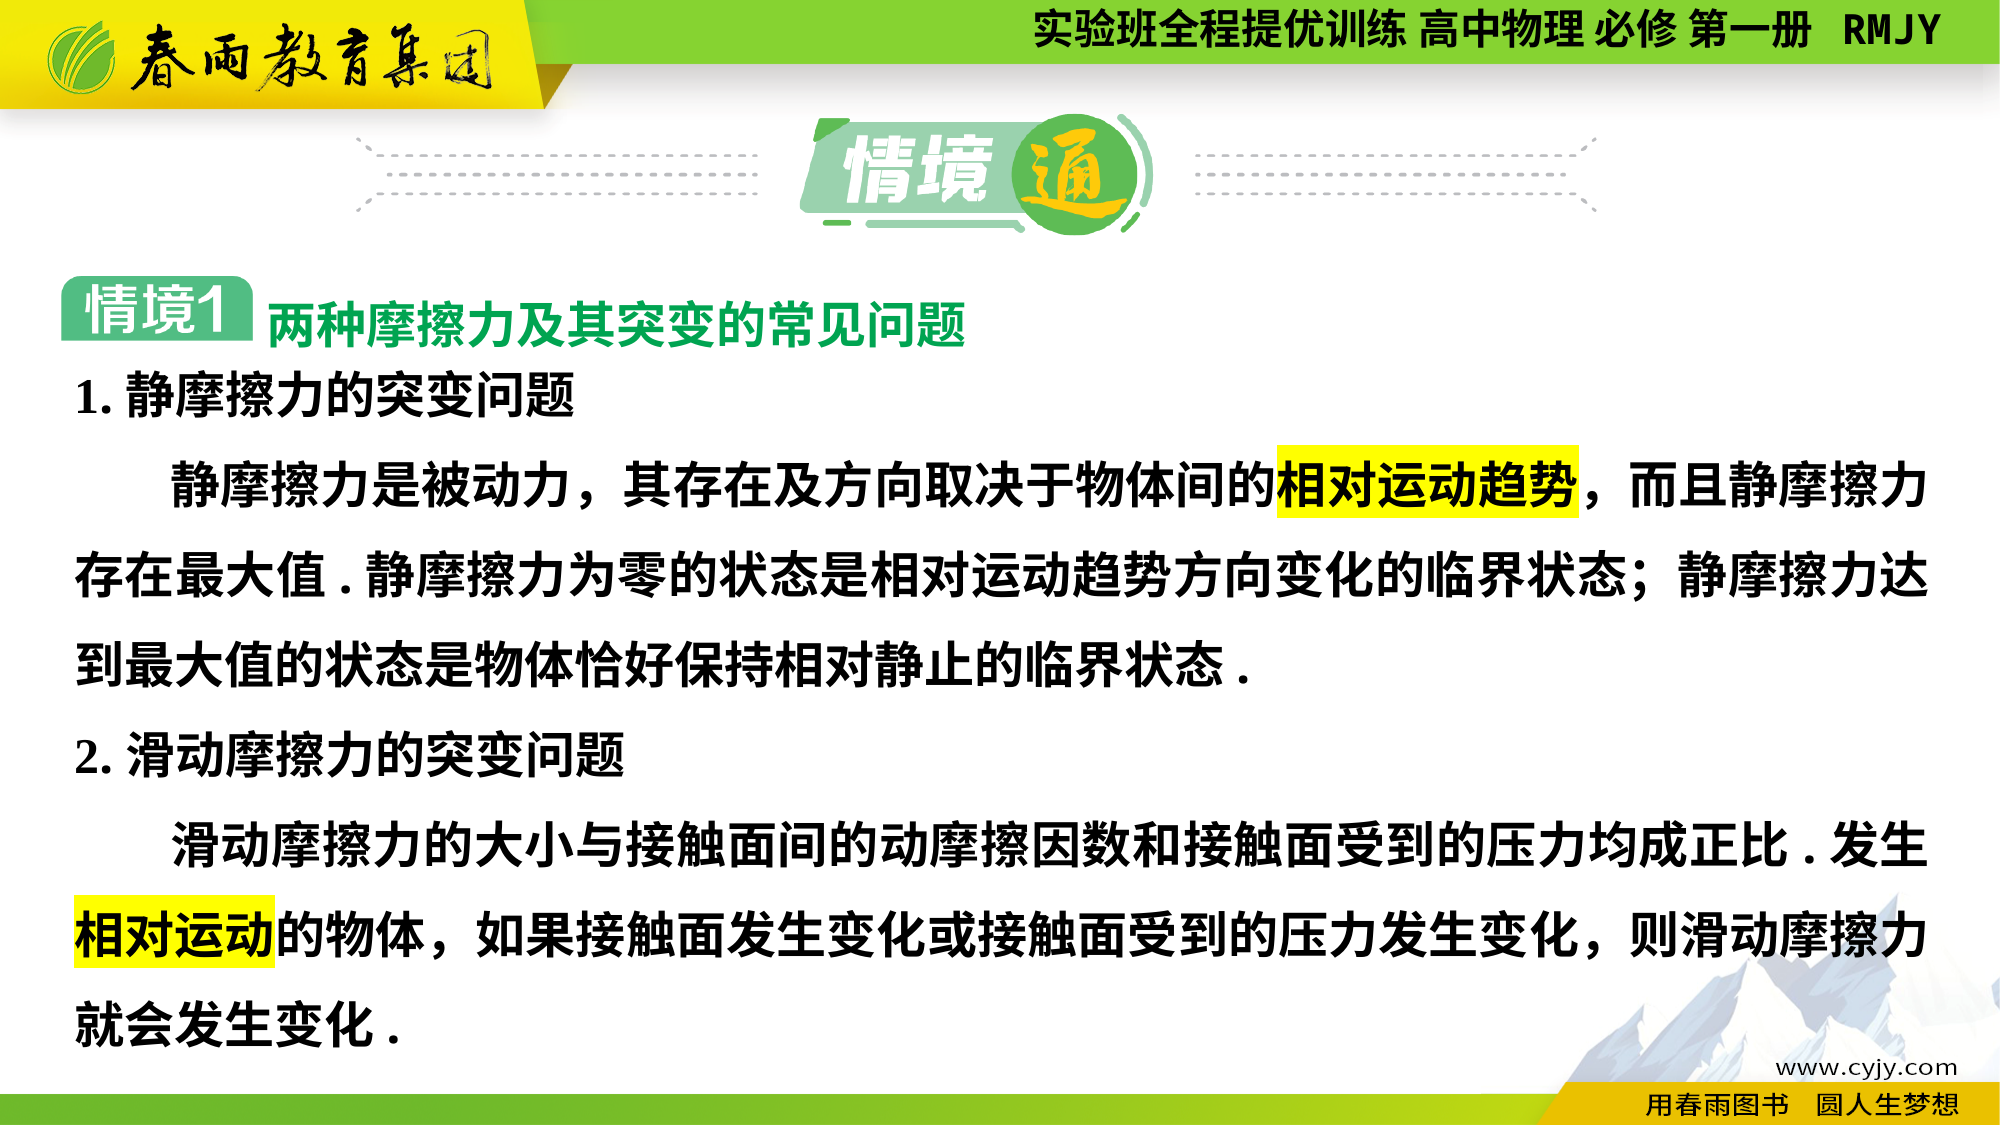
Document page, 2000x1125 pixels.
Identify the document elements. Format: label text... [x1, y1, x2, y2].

list 两种摩擦力及其突变的常见问题 1.静摩擦力的突变问题 静摩擦力是被动力，其存在及方向取决于物体间的相对运动趋势，而且静摩擦力存在最大值.静摩擦力为零的状态是相对运动趋势方向变化的临界状态；静摩擦力达到最大值的状态是物体恰好保持相对静止的临界状态. 2.滑动摩擦力的突变问题 滑动摩擦力的大小与接触面间的动摩擦因数和接触面受到的压力均成正比.发生相对运动的物体，如果接触面发生变化或接触面受到的压力发生变化，则滑动摩擦力就会发生变化. [59, 255, 1945, 1083]
picture [0, 0, 2000, 1125]
